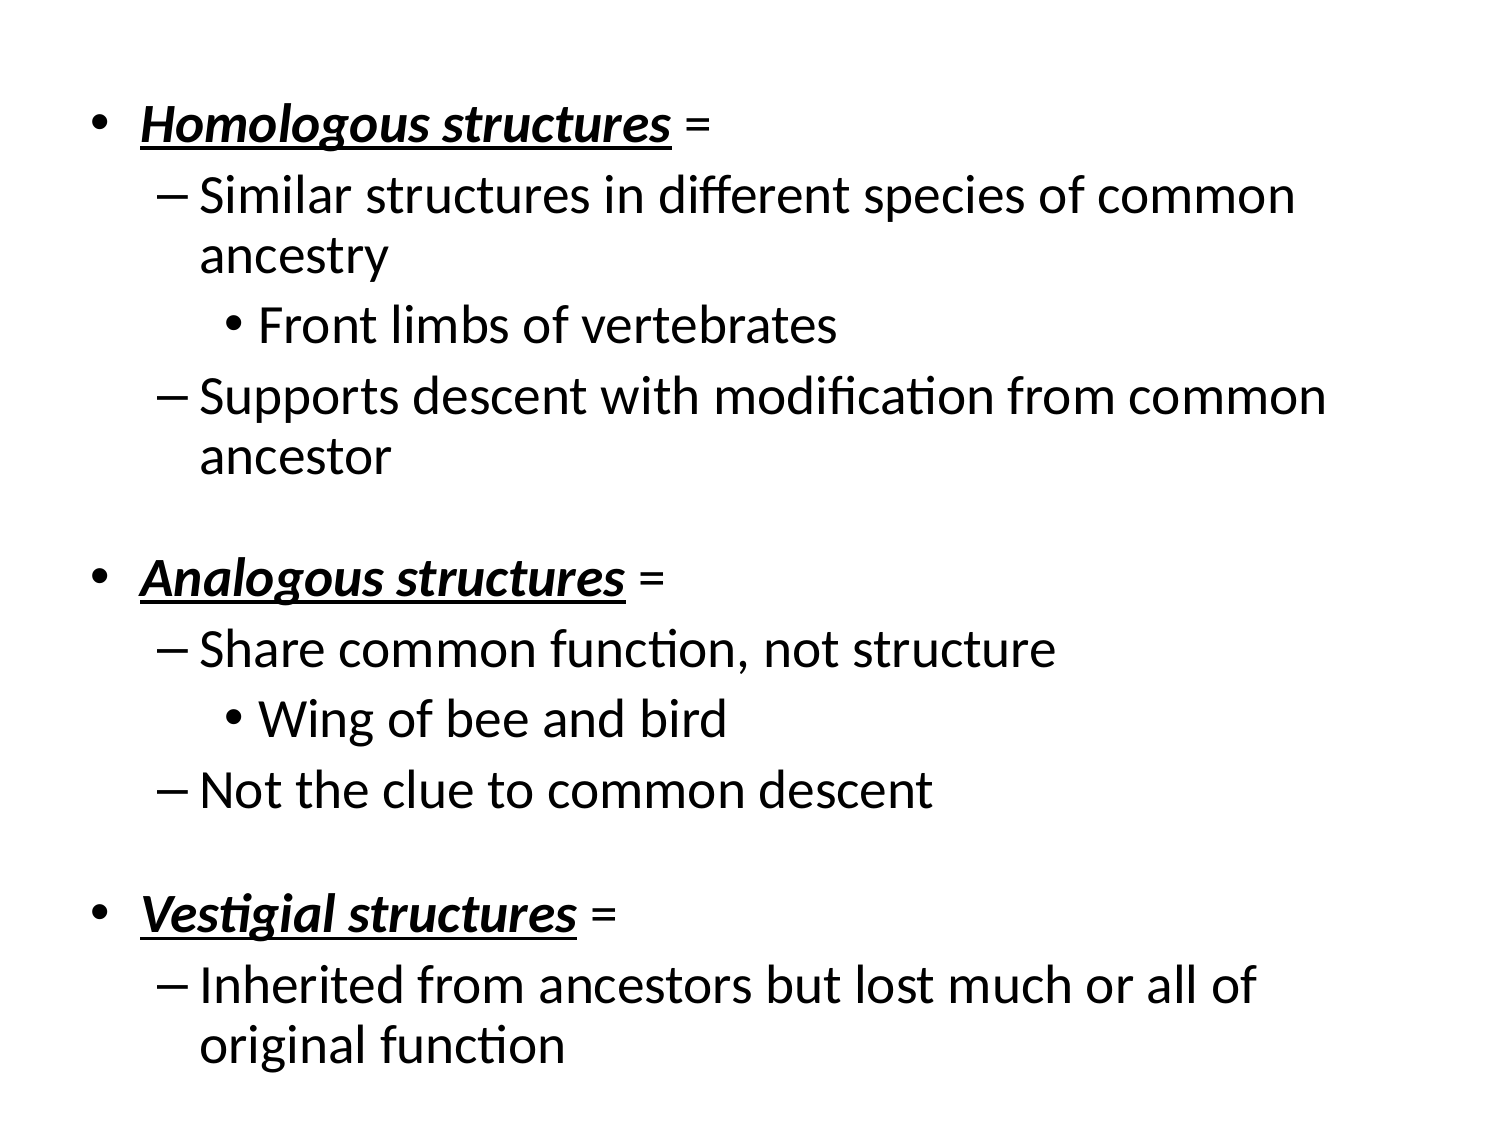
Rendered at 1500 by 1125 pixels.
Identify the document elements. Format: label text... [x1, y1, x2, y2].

list Homologous structures = Similar structures in different species of common ancestry Front limbs of vertebrates Supports descent with modification from common ancestor Analogous structures = Share common function, not structure Wing of bee and bird Not the clue to common descent Vestigial structures = Inherited from ancestors but lost much or all of original function [75, 87, 1425, 1088]
